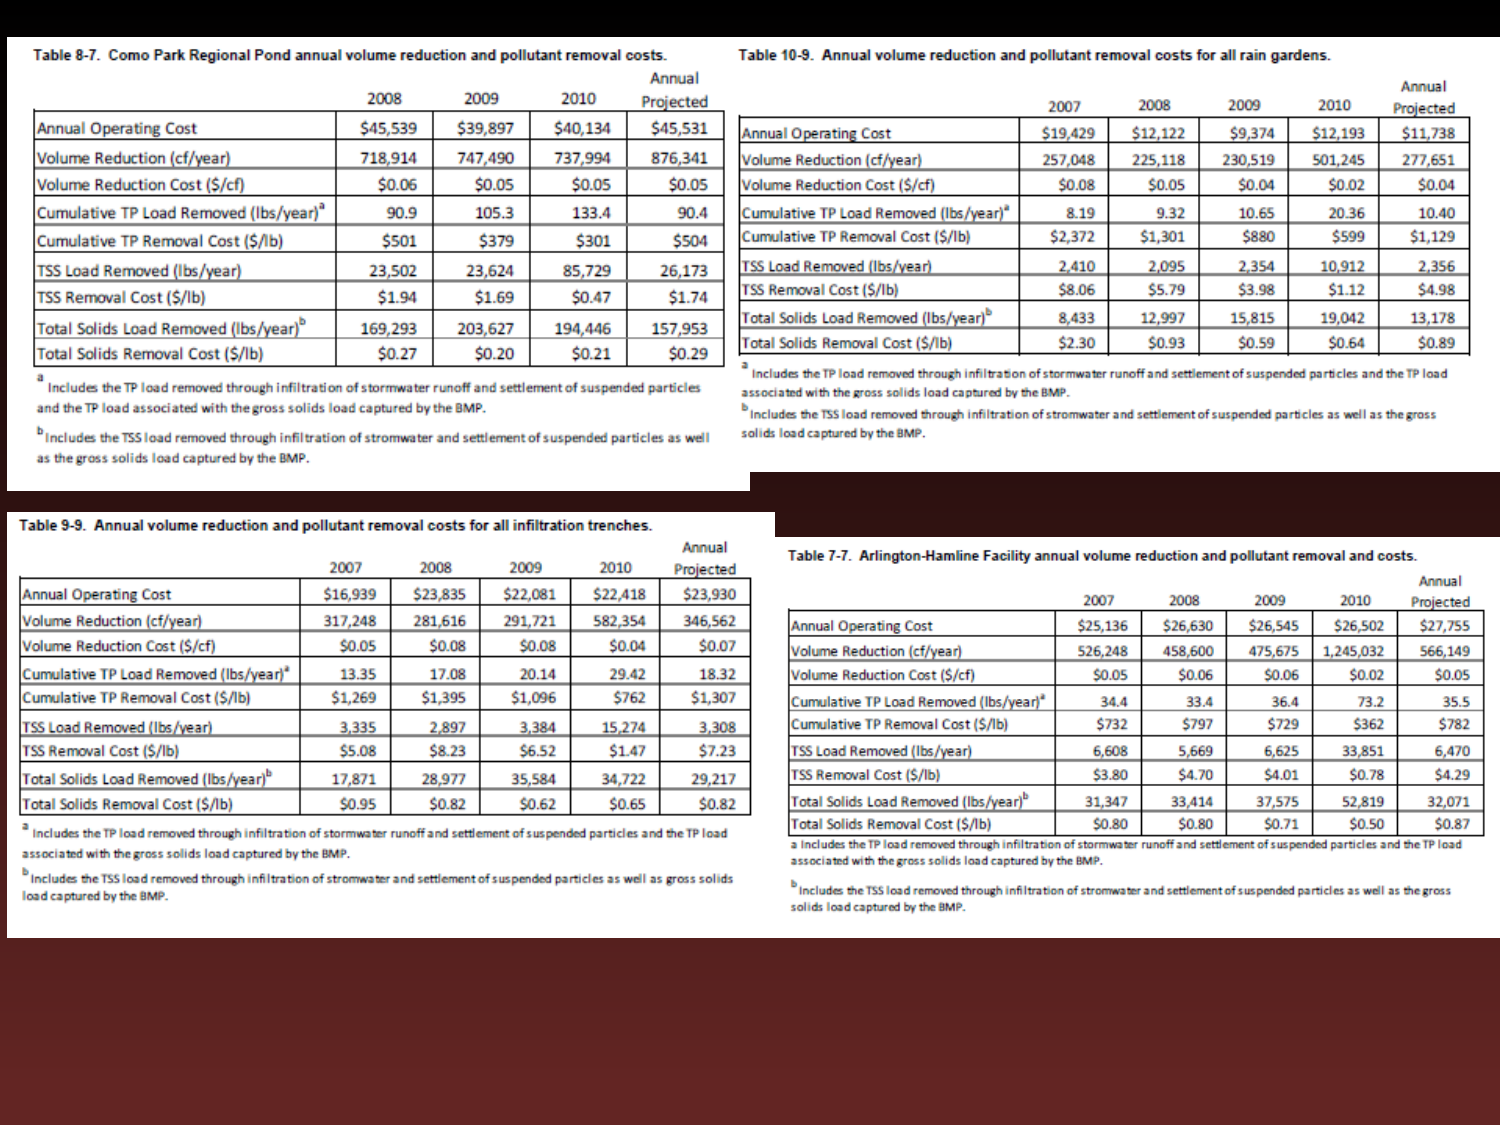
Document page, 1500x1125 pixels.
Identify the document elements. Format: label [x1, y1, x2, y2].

picture [7, 37, 1500, 491]
picture [7, 512, 1500, 938]
